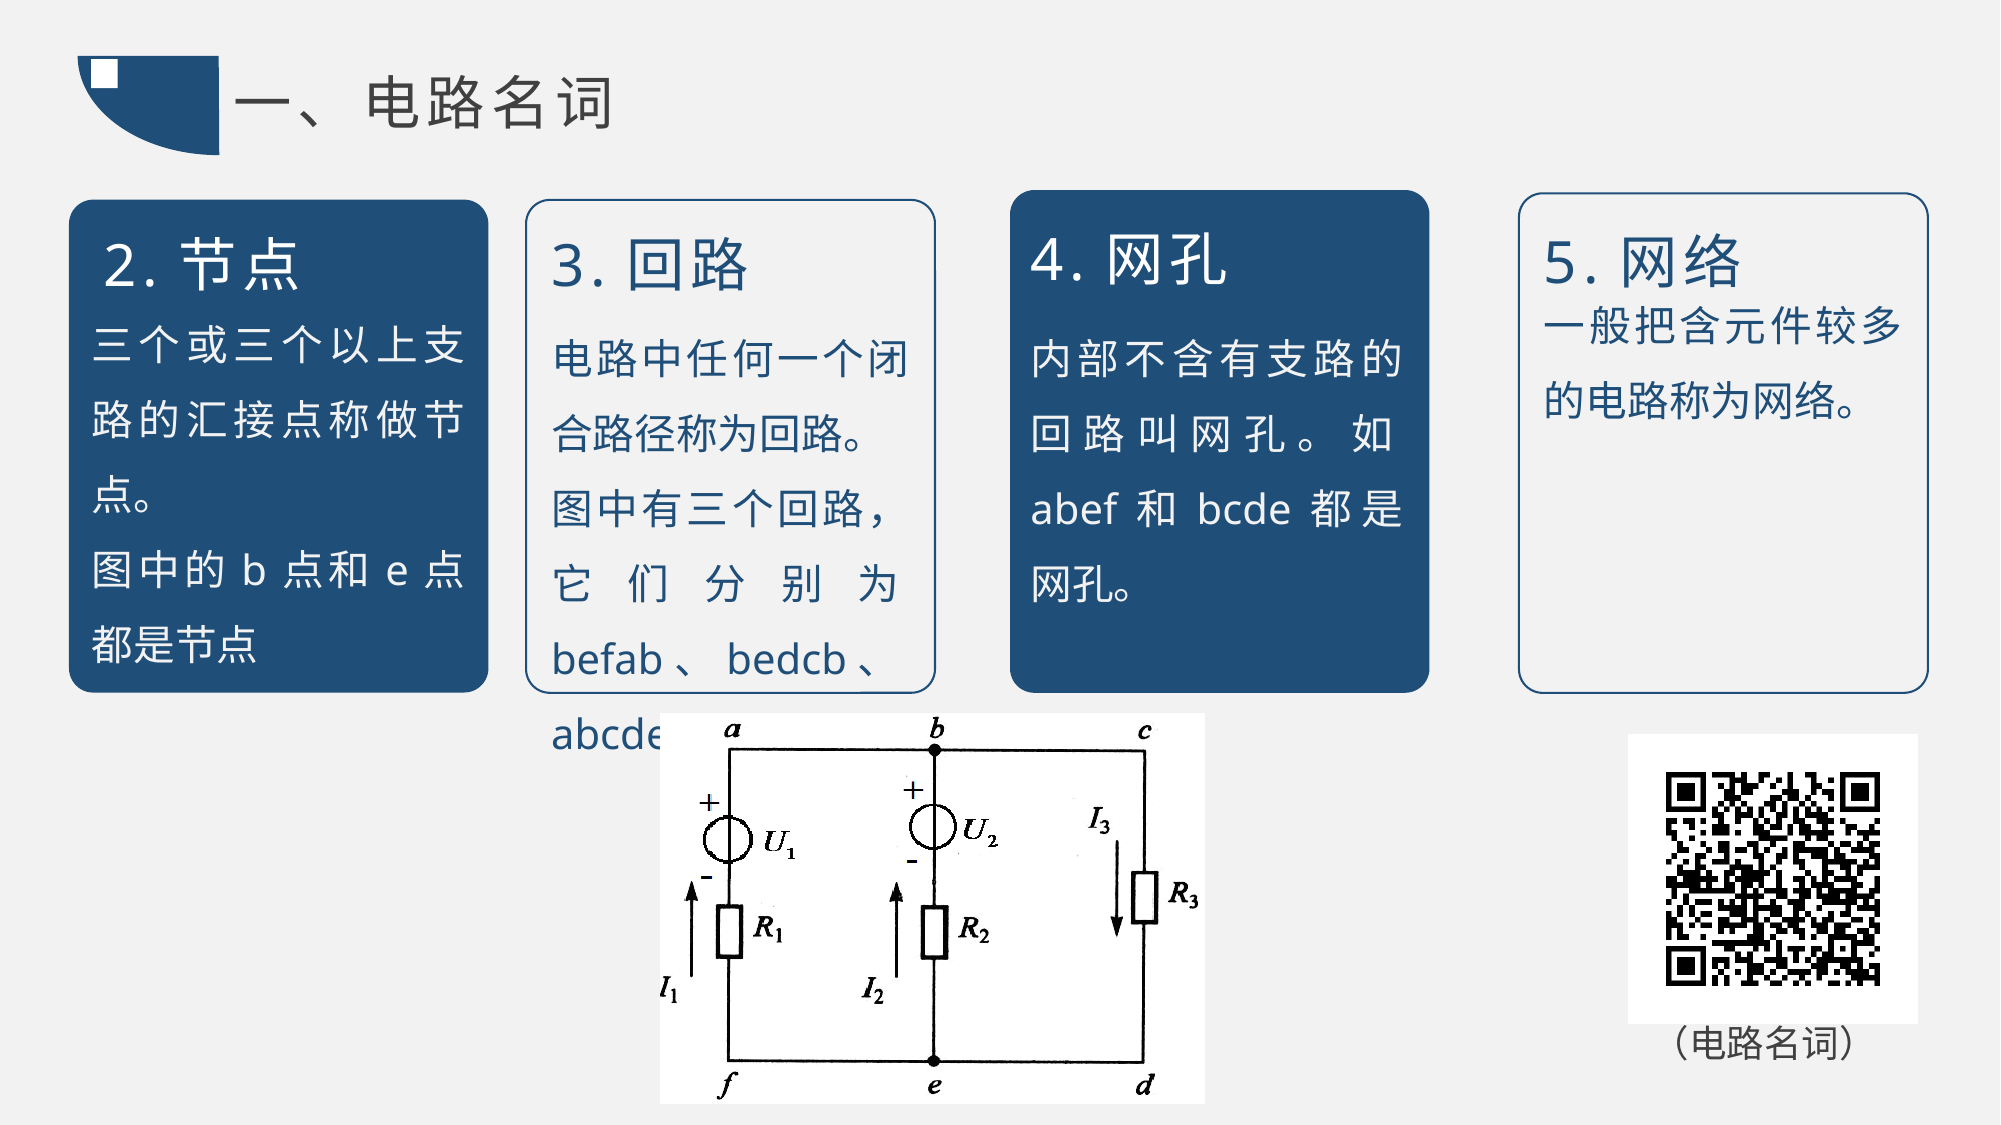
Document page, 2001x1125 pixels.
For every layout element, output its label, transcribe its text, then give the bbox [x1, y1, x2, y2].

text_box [77, 0, 925, 156]
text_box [1518, 193, 1928, 693]
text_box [1009, 190, 1430, 693]
text_box （电路名词） [1488, 1013, 1991, 1073]
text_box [526, 199, 935, 693]
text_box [68, 199, 489, 693]
picture [1628, 734, 1918, 1024]
picture [660, 713, 1205, 1105]
